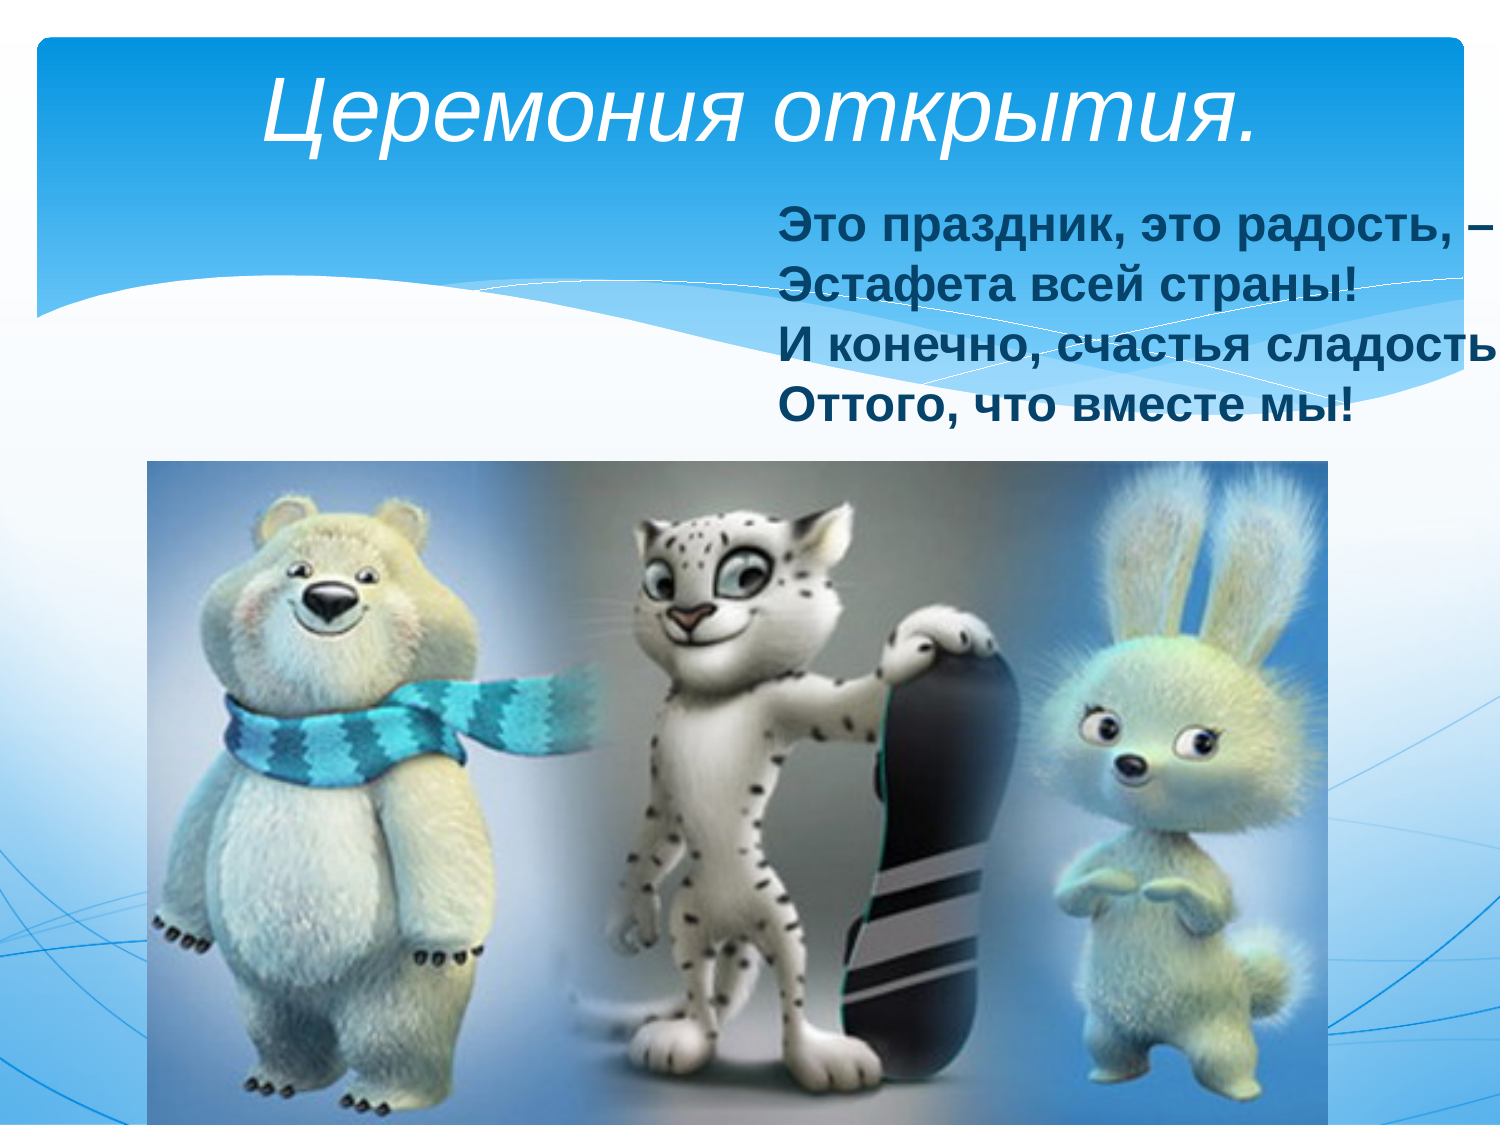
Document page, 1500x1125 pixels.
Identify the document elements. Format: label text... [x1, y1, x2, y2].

picture [147, 461, 1329, 1125]
title Церемония открытия. [87, 2, 1438, 208]
text_box Это праздник, это радость, – Эстафета всей страны! И конечно, счастья сладость Оттого, что вместе мы! [762, 184, 1500, 440]
